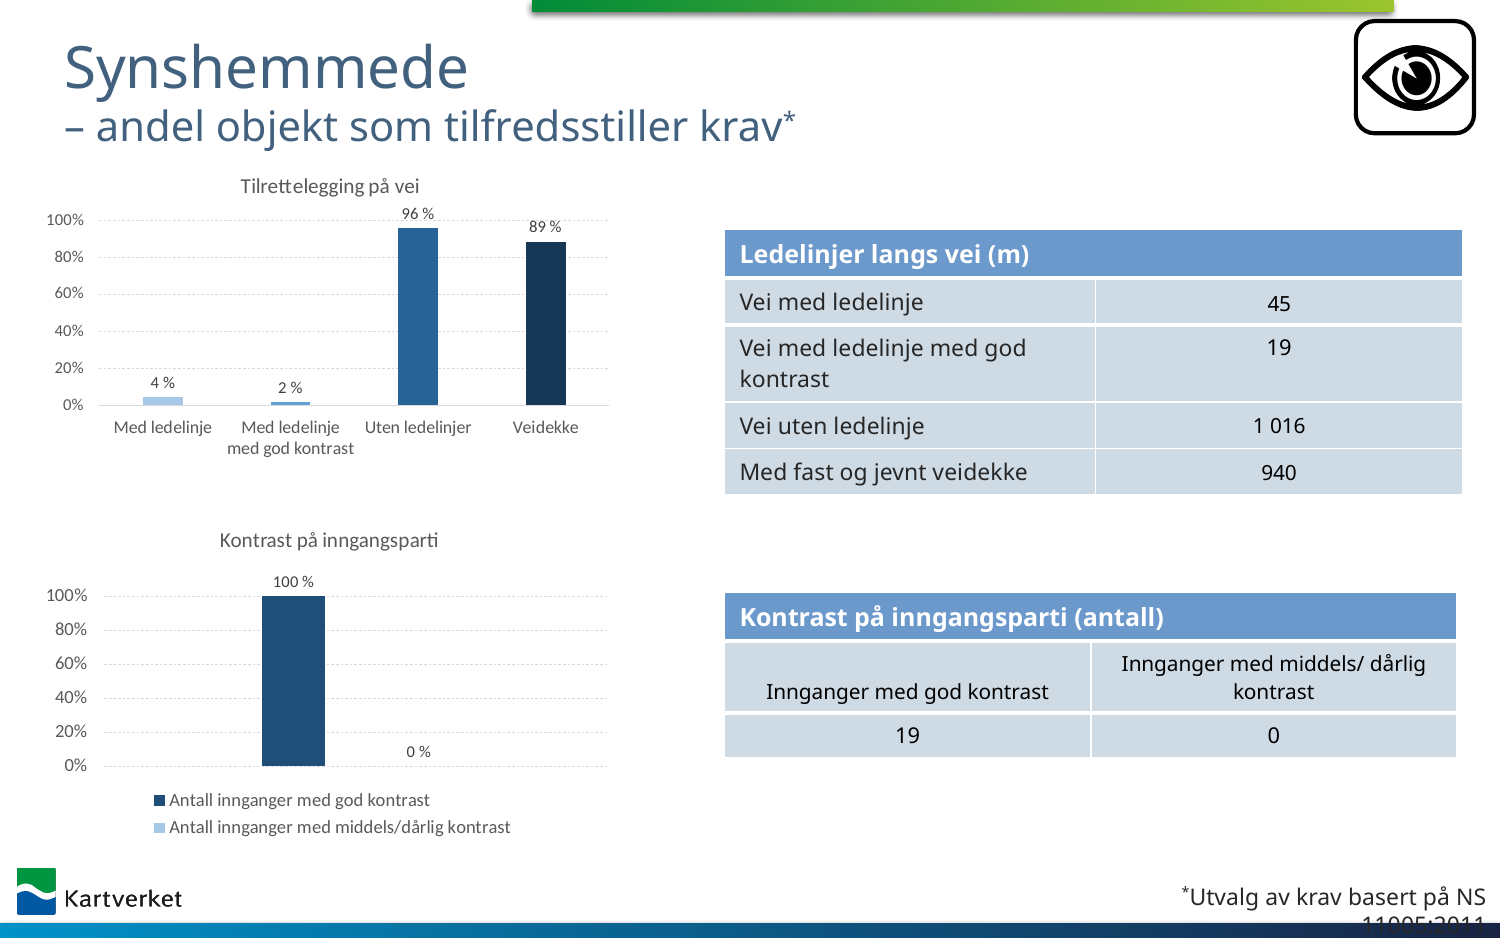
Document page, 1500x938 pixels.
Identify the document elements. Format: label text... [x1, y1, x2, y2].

picture [41, 520, 618, 846]
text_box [1355, 20, 1475, 134]
table_header Kontrast på inngangsparti (antall) [725, 593, 1456, 639]
table_cell Vei uten ledelinje [725, 403, 1095, 448]
table_cell Vei med ledelinje [725, 280, 1095, 323]
table_cell 940 [1096, 449, 1462, 494]
table_cell 19 [1096, 327, 1462, 401]
table_cell 45 [1096, 280, 1462, 323]
table_cell Innganger med god kontrast [725, 643, 1090, 711]
table_cell Med fast og jevnt veidekke [725, 449, 1095, 494]
table_cell Innganger med middels/ dårlig kontrast [1092, 643, 1456, 711]
picture [41, 166, 619, 492]
table_cell 1 016 [1096, 403, 1462, 448]
table_cell Vei med ledelinje med god kontrast [725, 327, 1095, 401]
table_header Ledelinjer langs vei (m) [725, 230, 1462, 276]
table_cell 19 [725, 715, 1090, 757]
text_box Synshemmede – andel objekt som tilfredsstiller krav* [49, 24, 1431, 158]
text_box *Utvalg av krav basert på NS 11005:2011 [1068, 873, 1500, 938]
table_cell 0 [1092, 715, 1456, 757]
